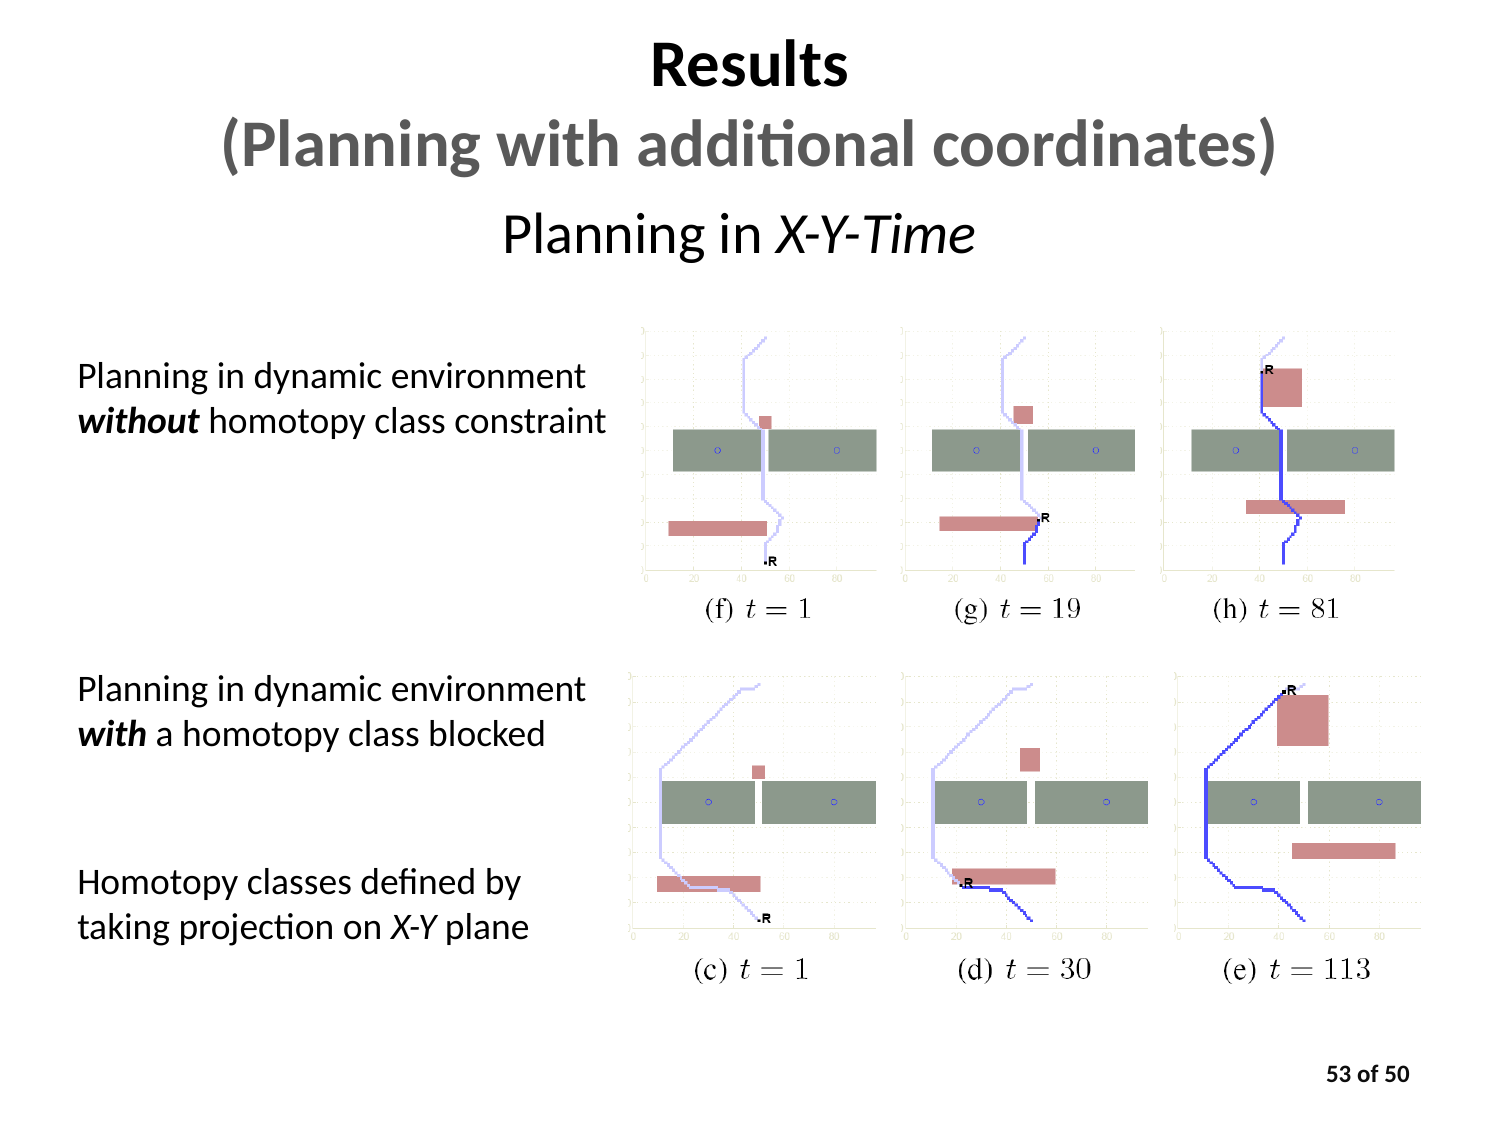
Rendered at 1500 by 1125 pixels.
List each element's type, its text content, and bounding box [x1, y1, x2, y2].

text_box Planning in dynamic environment with a homotopy class blocked [62, 656, 638, 762]
text_box Planning in X-Y-Time [487, 187, 1013, 273]
slide_number 53 of 50 [1074, 1042, 1425, 1103]
text_box Results (Planning with additional coordinates) [0, 12, 1500, 188]
text_box Planning in dynamic environment without homotopy class constraint [62, 343, 619, 449]
picture [624, 313, 1431, 626]
text_box Homotopy classes defined by taking projection on X-Y plane [62, 849, 550, 955]
picture [607, 662, 1451, 1001]
